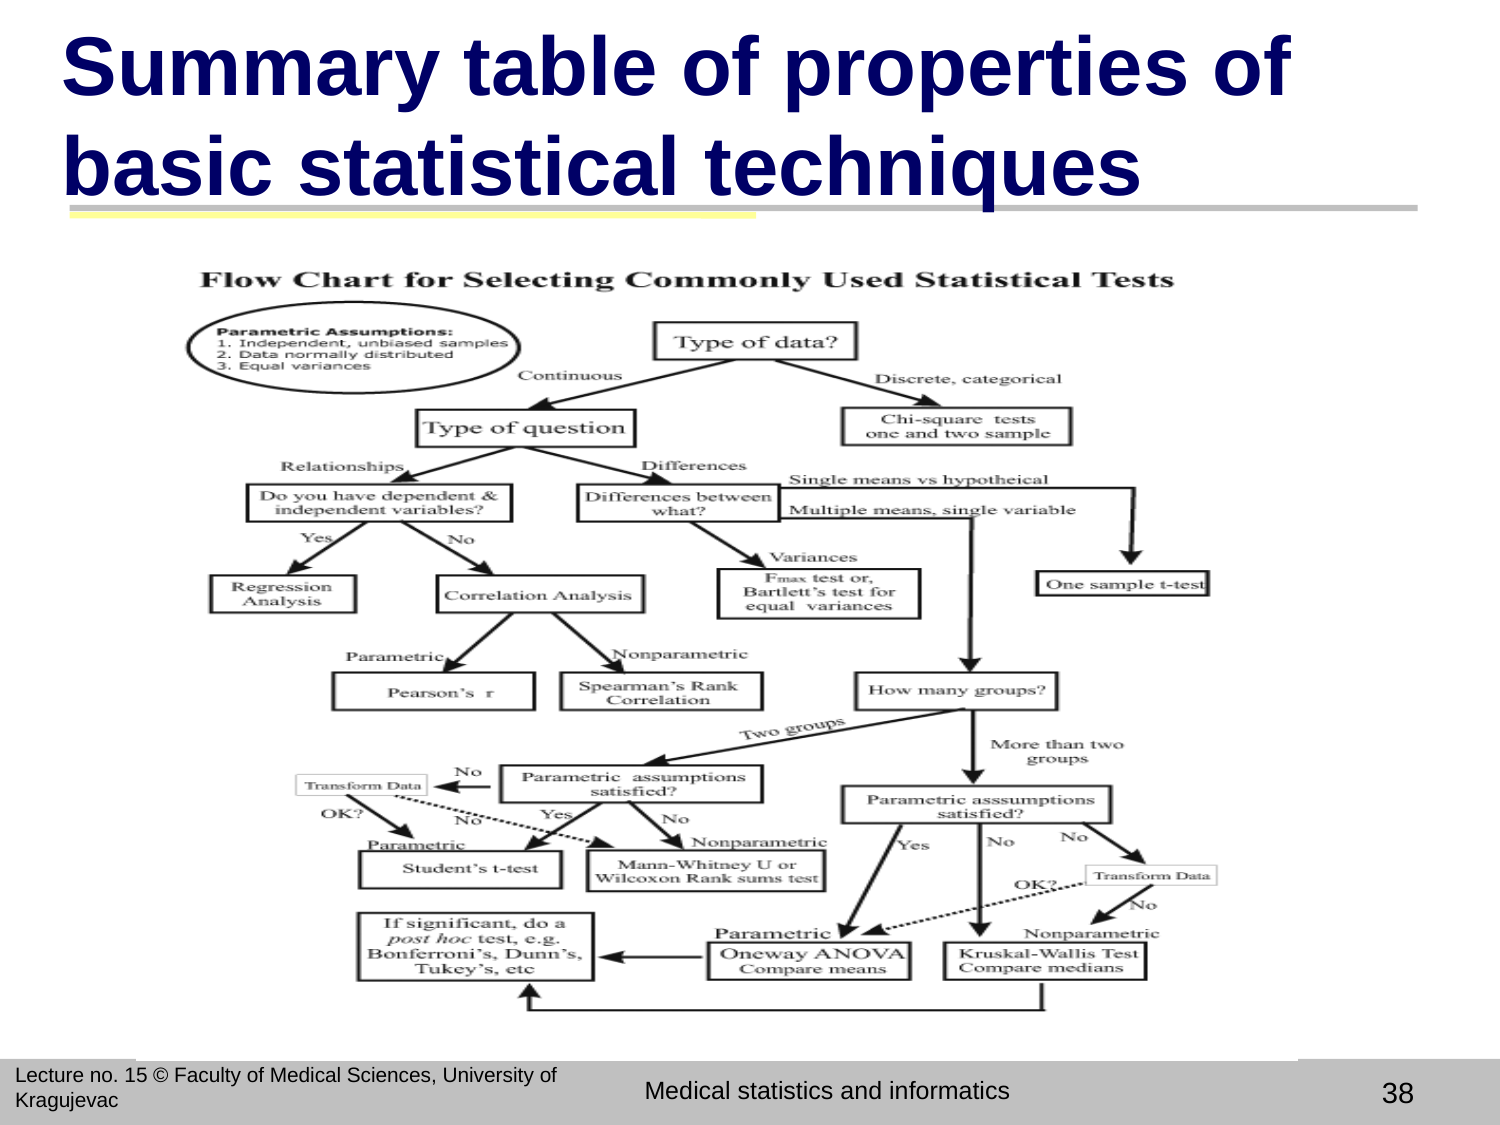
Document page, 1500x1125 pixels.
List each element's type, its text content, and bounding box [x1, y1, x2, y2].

title Summary table of properties of basic statistical techniques [46, 17, 1402, 206]
footer Medical statistics and informatics [512, 1069, 1144, 1125]
slide_number 38 [1164, 1066, 1430, 1125]
slide_number Lecture no. 15 © Faculty of Medical Sciences, University of Kragujevac [0, 1053, 512, 1108]
picture [135, 225, 1298, 1061]
